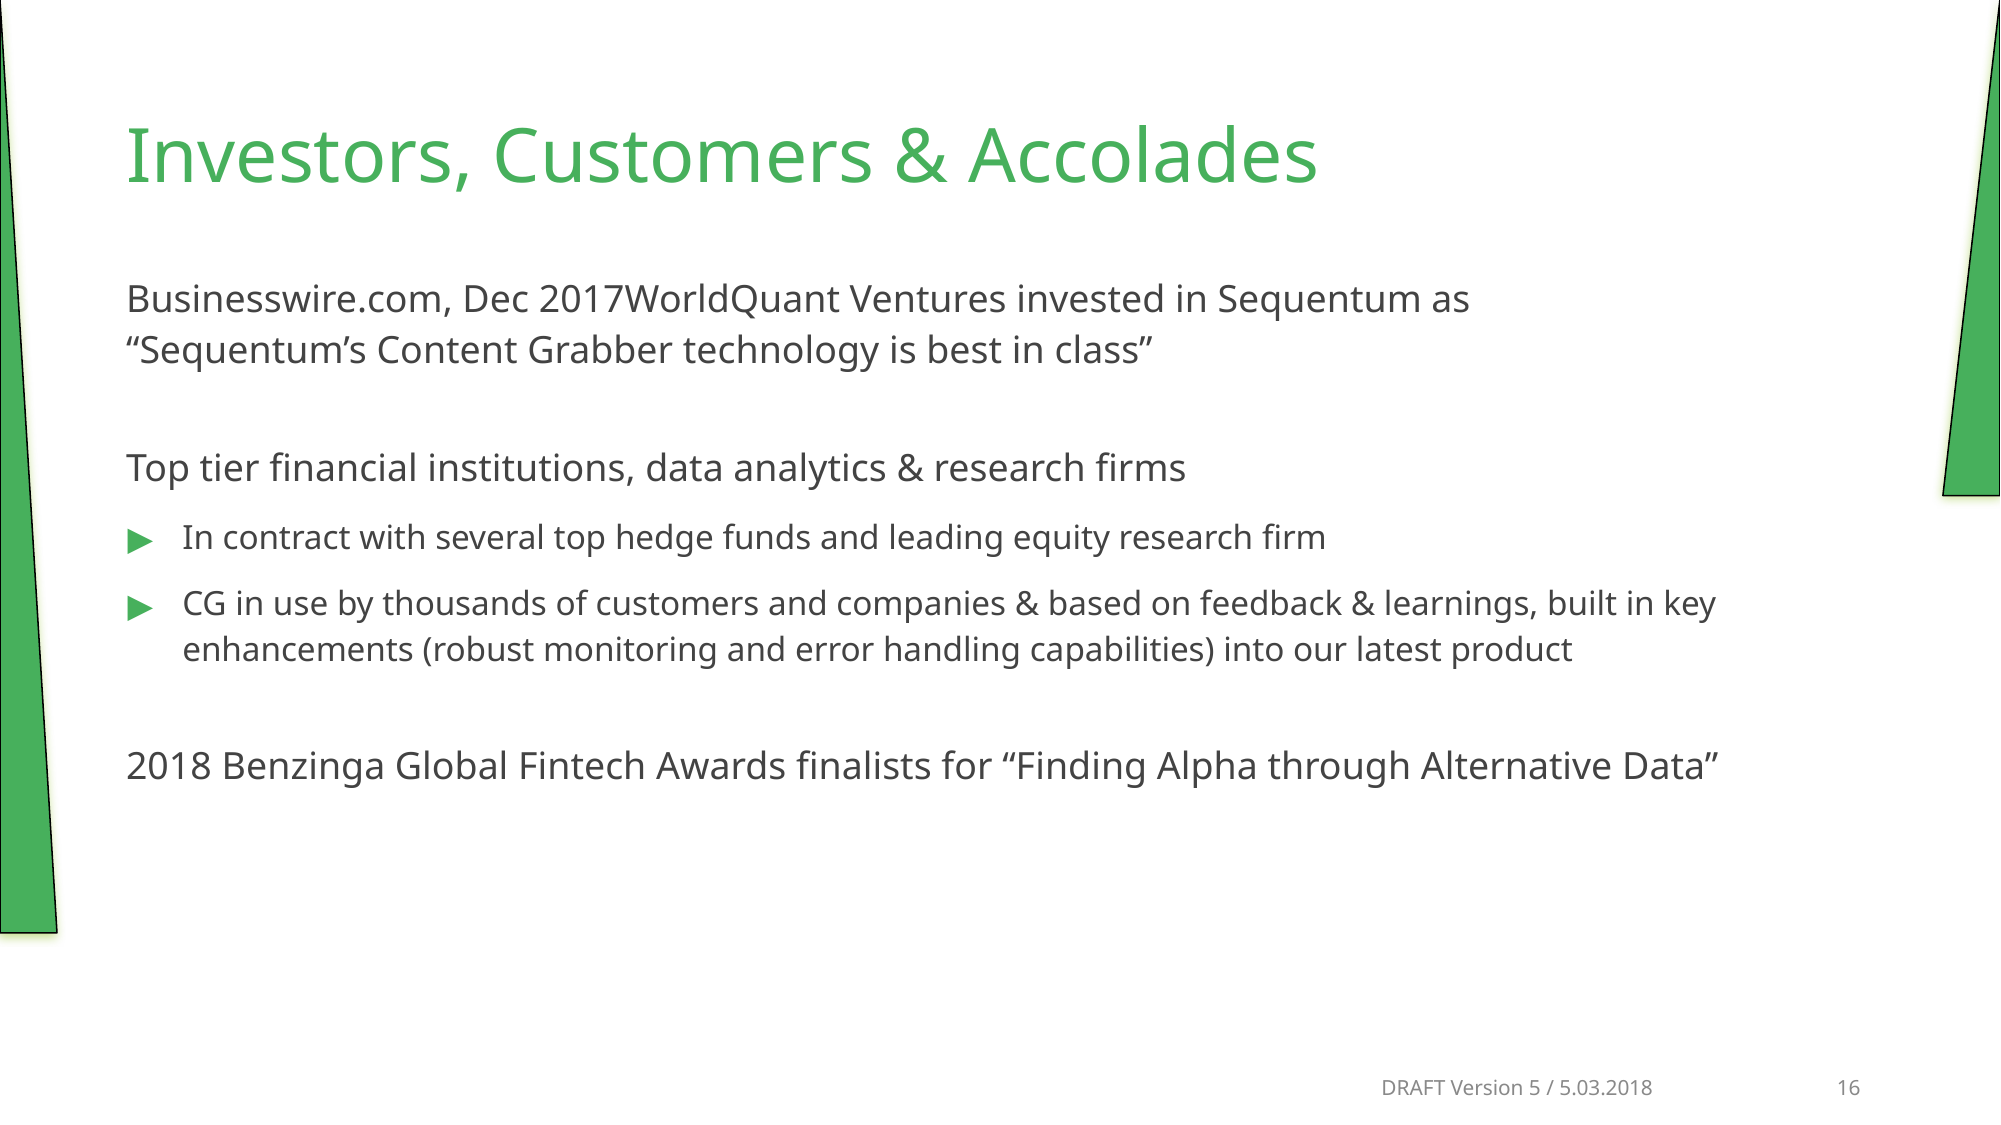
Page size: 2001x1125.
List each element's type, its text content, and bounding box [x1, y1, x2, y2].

list Businesswire.com, Dec 2017WorldQuant Ventures invested in Sequentum as “Sequentum’s Content Grabber technology is best in class” Top tier financial institutions, data analytics & research firms In contract with several top hedge funds and leading equity research firm CG in use by thousands of customers and companies & based on feedback & learnings, built in key enhancements (robust monitoring and error handling capabilities) into our latest product 2018 Benzinga Global Fintech Awards finalists for “Finding Alpha through Alternative Data” [111, 260, 1786, 1031]
text_box DRAFT Version 5 / 5.03.2018 16 [0, 1067, 2000, 1108]
text_box [1942, 0, 2000, 496]
title Investors, Customers & Accolades [111, 99, 1522, 260]
text_box [0, 0, 57, 933]
